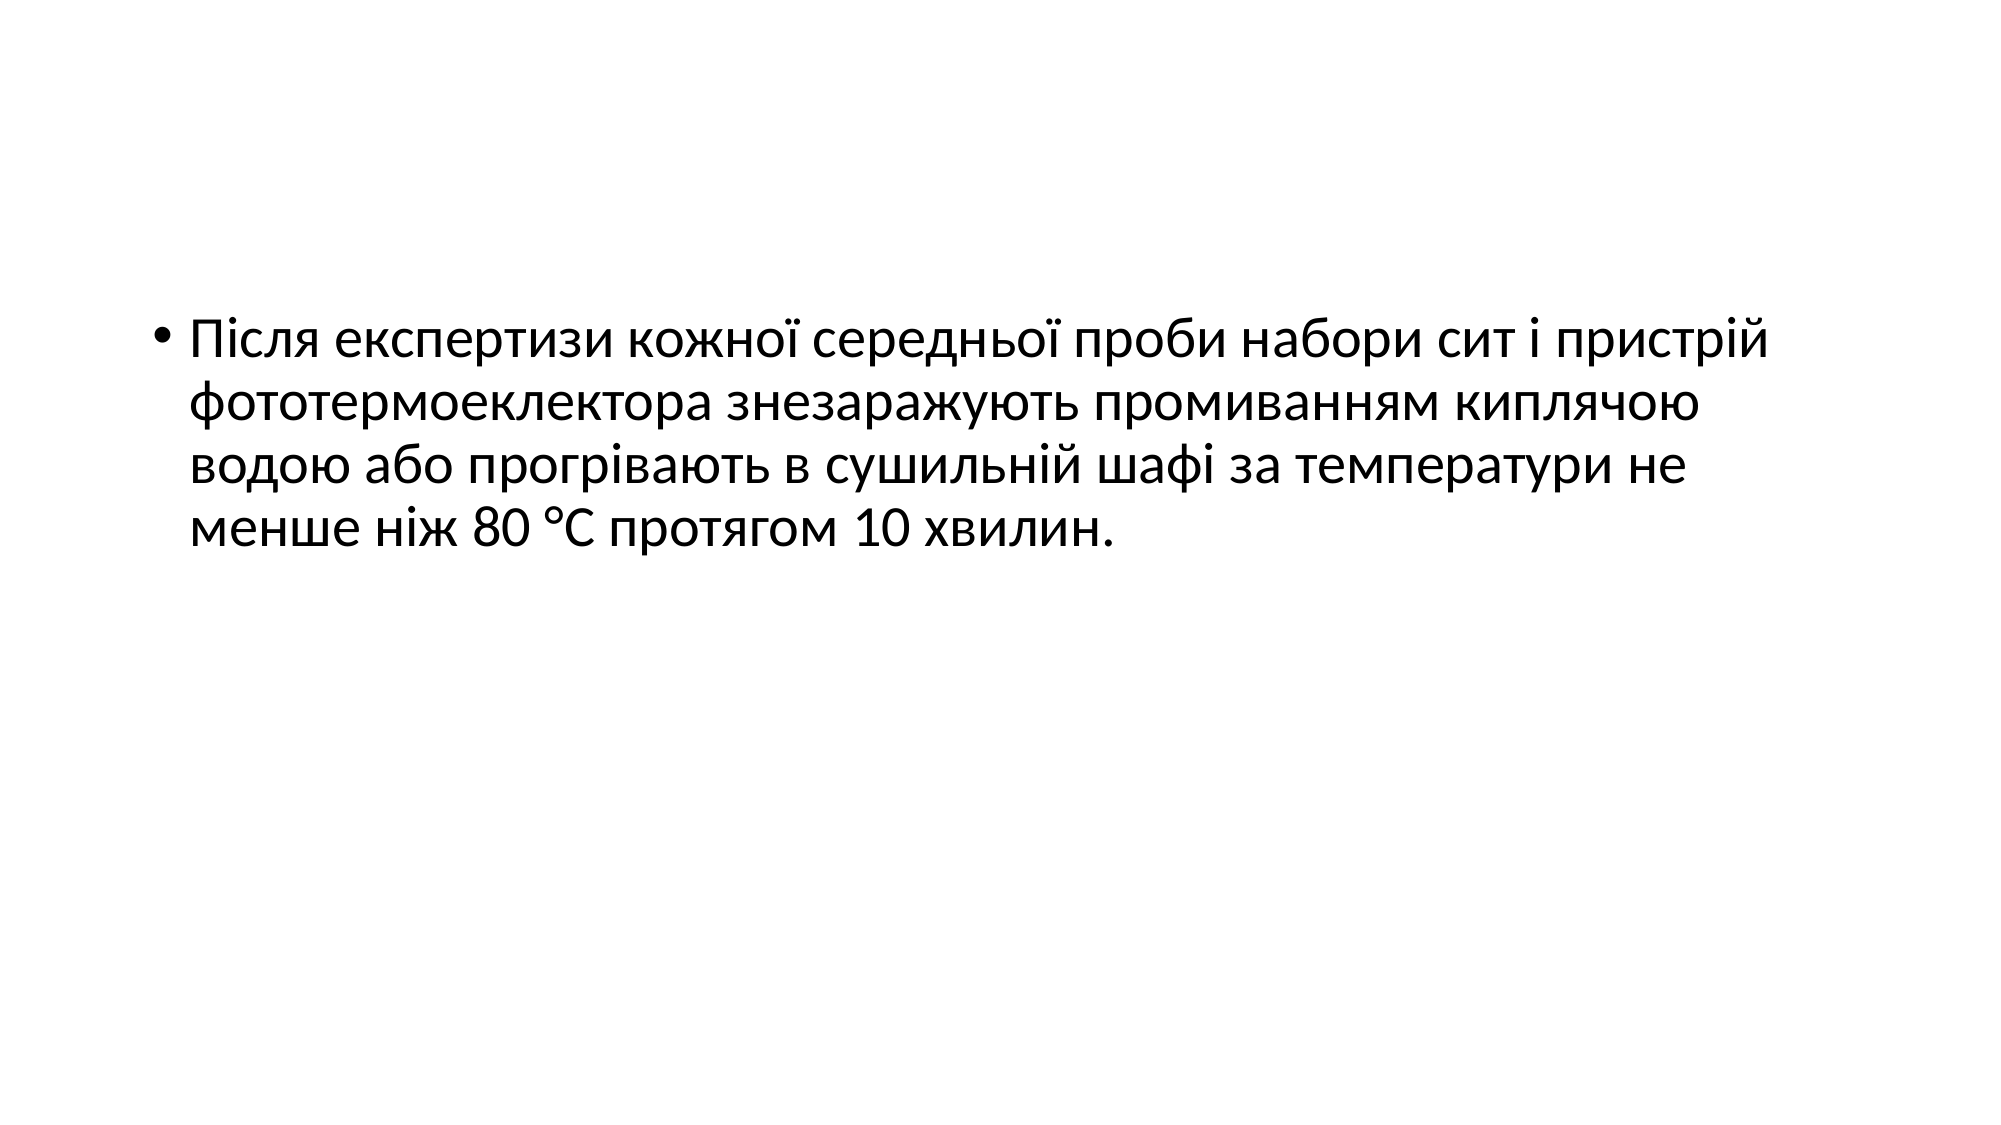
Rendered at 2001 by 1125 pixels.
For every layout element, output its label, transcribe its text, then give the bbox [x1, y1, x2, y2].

list Після експертизи кожної середньої проби набори сит і пристрій фототермоеклектора знезаражують промиванням киплячою водою або прогрівають в сушильній шафі за температури не менше ніж 80 °С протягом 10 хвилин. [137, 299, 1863, 1014]
